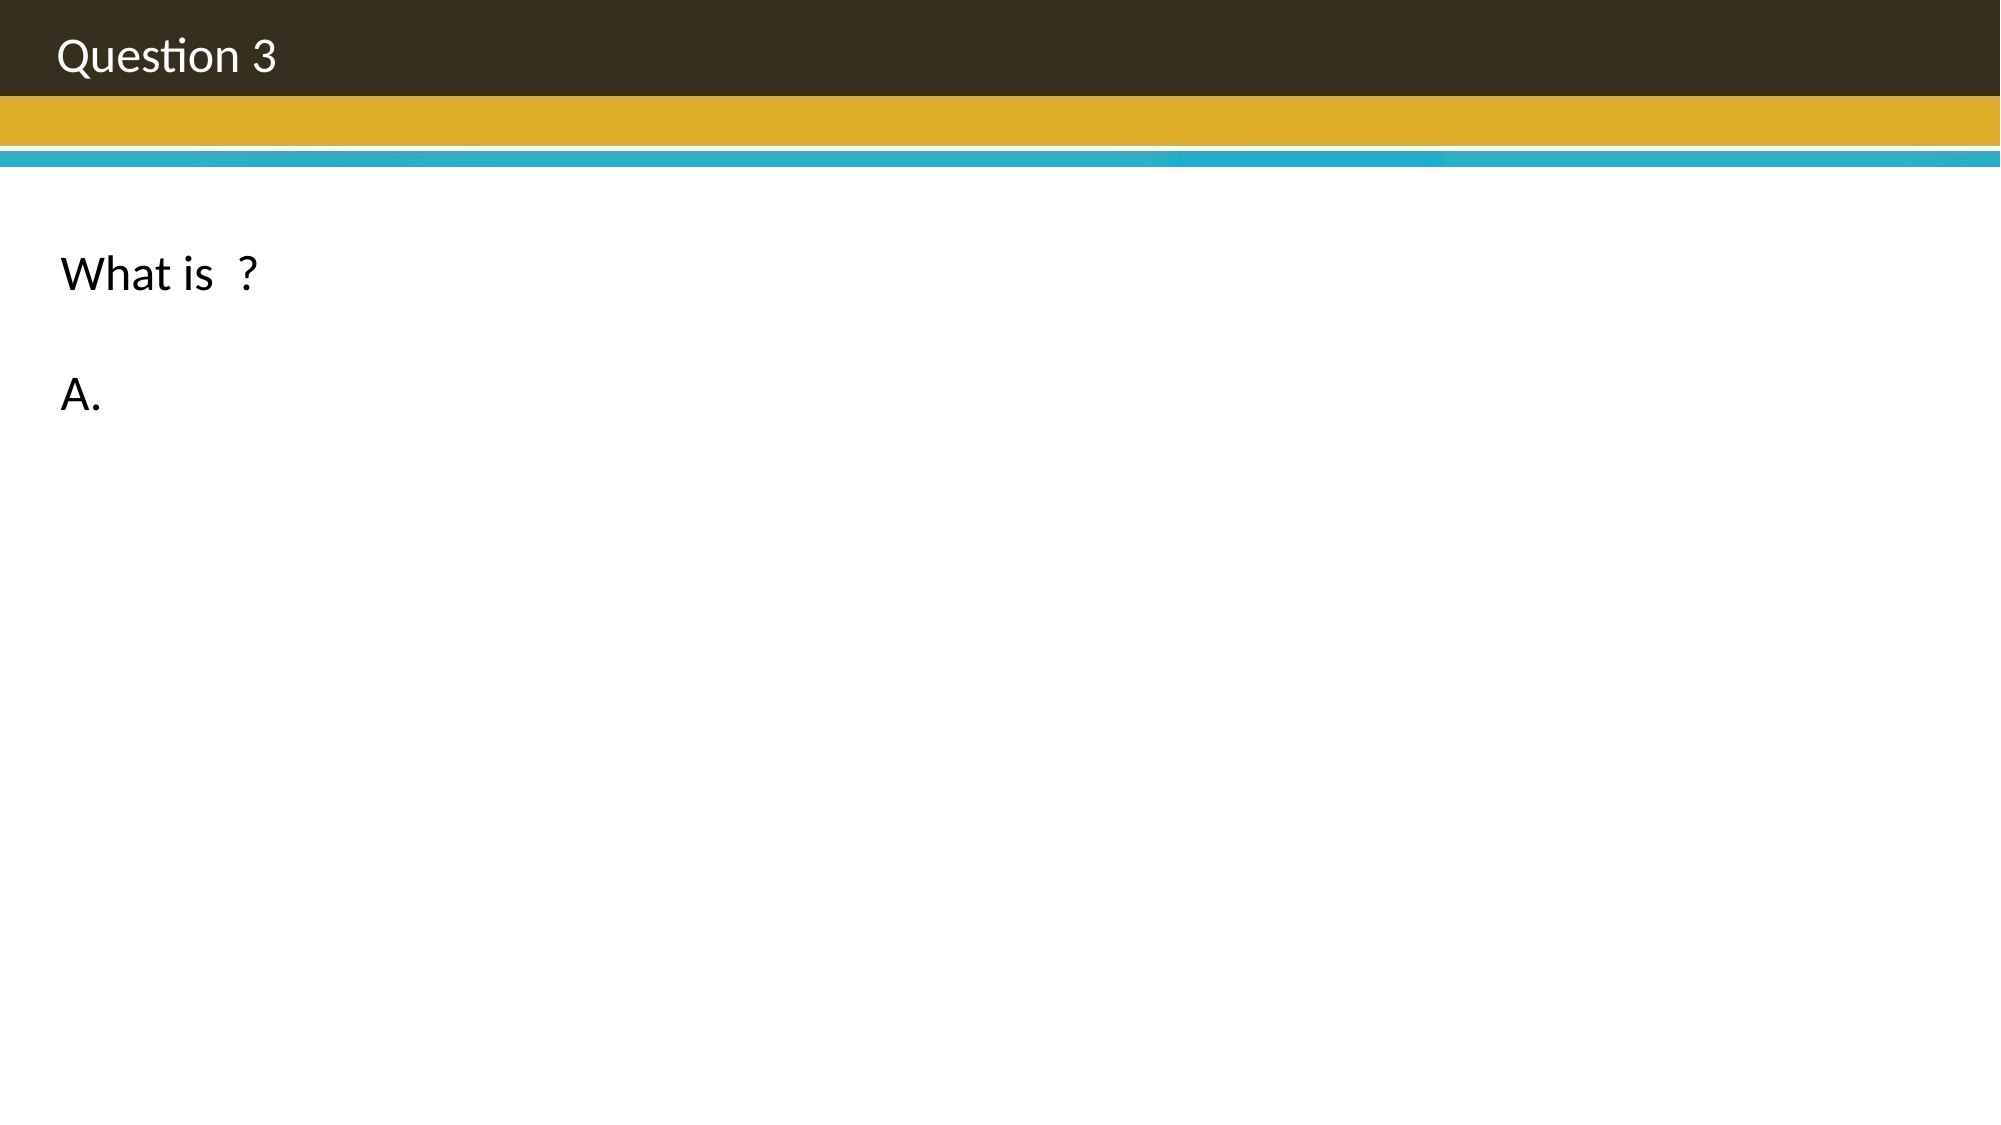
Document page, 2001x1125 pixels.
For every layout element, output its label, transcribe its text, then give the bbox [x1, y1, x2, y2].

text_box Question 3 [41, 14, 293, 90]
picture [0, 0, 2000, 167]
